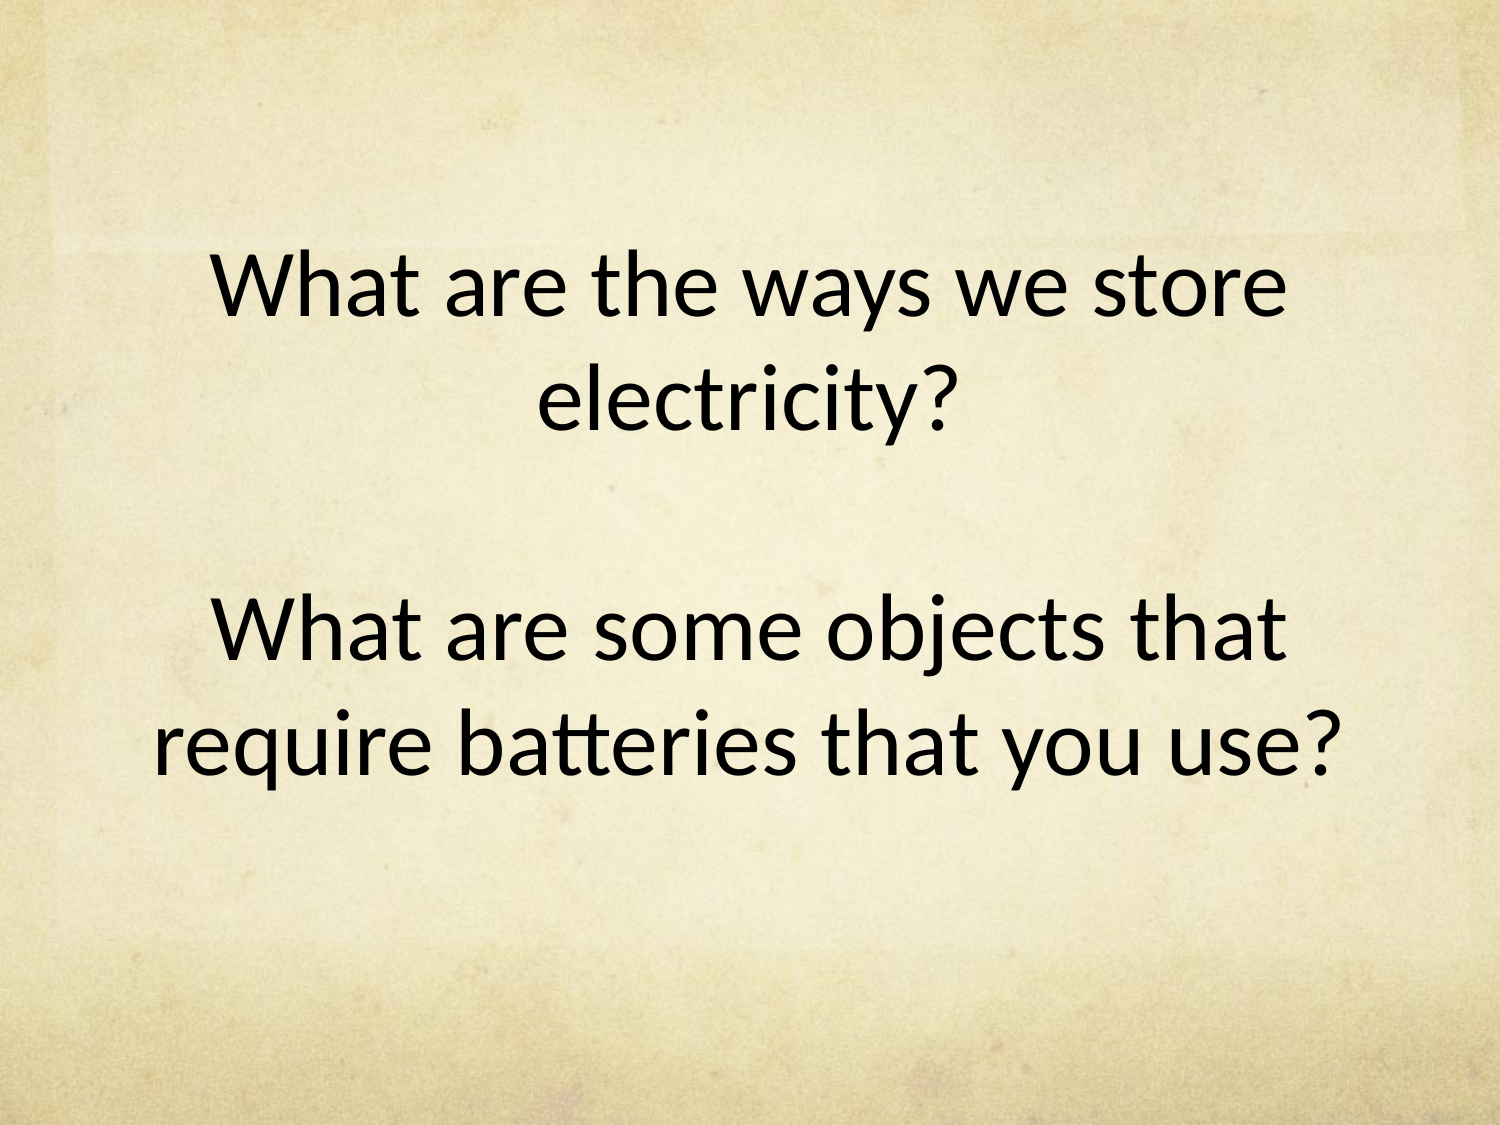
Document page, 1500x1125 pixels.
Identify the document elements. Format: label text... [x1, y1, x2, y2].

title What are the ways we store electricity? What are some objects that require batteries that you use? [90, 397, 1410, 618]
picture [0, 0, 1500, 1125]
